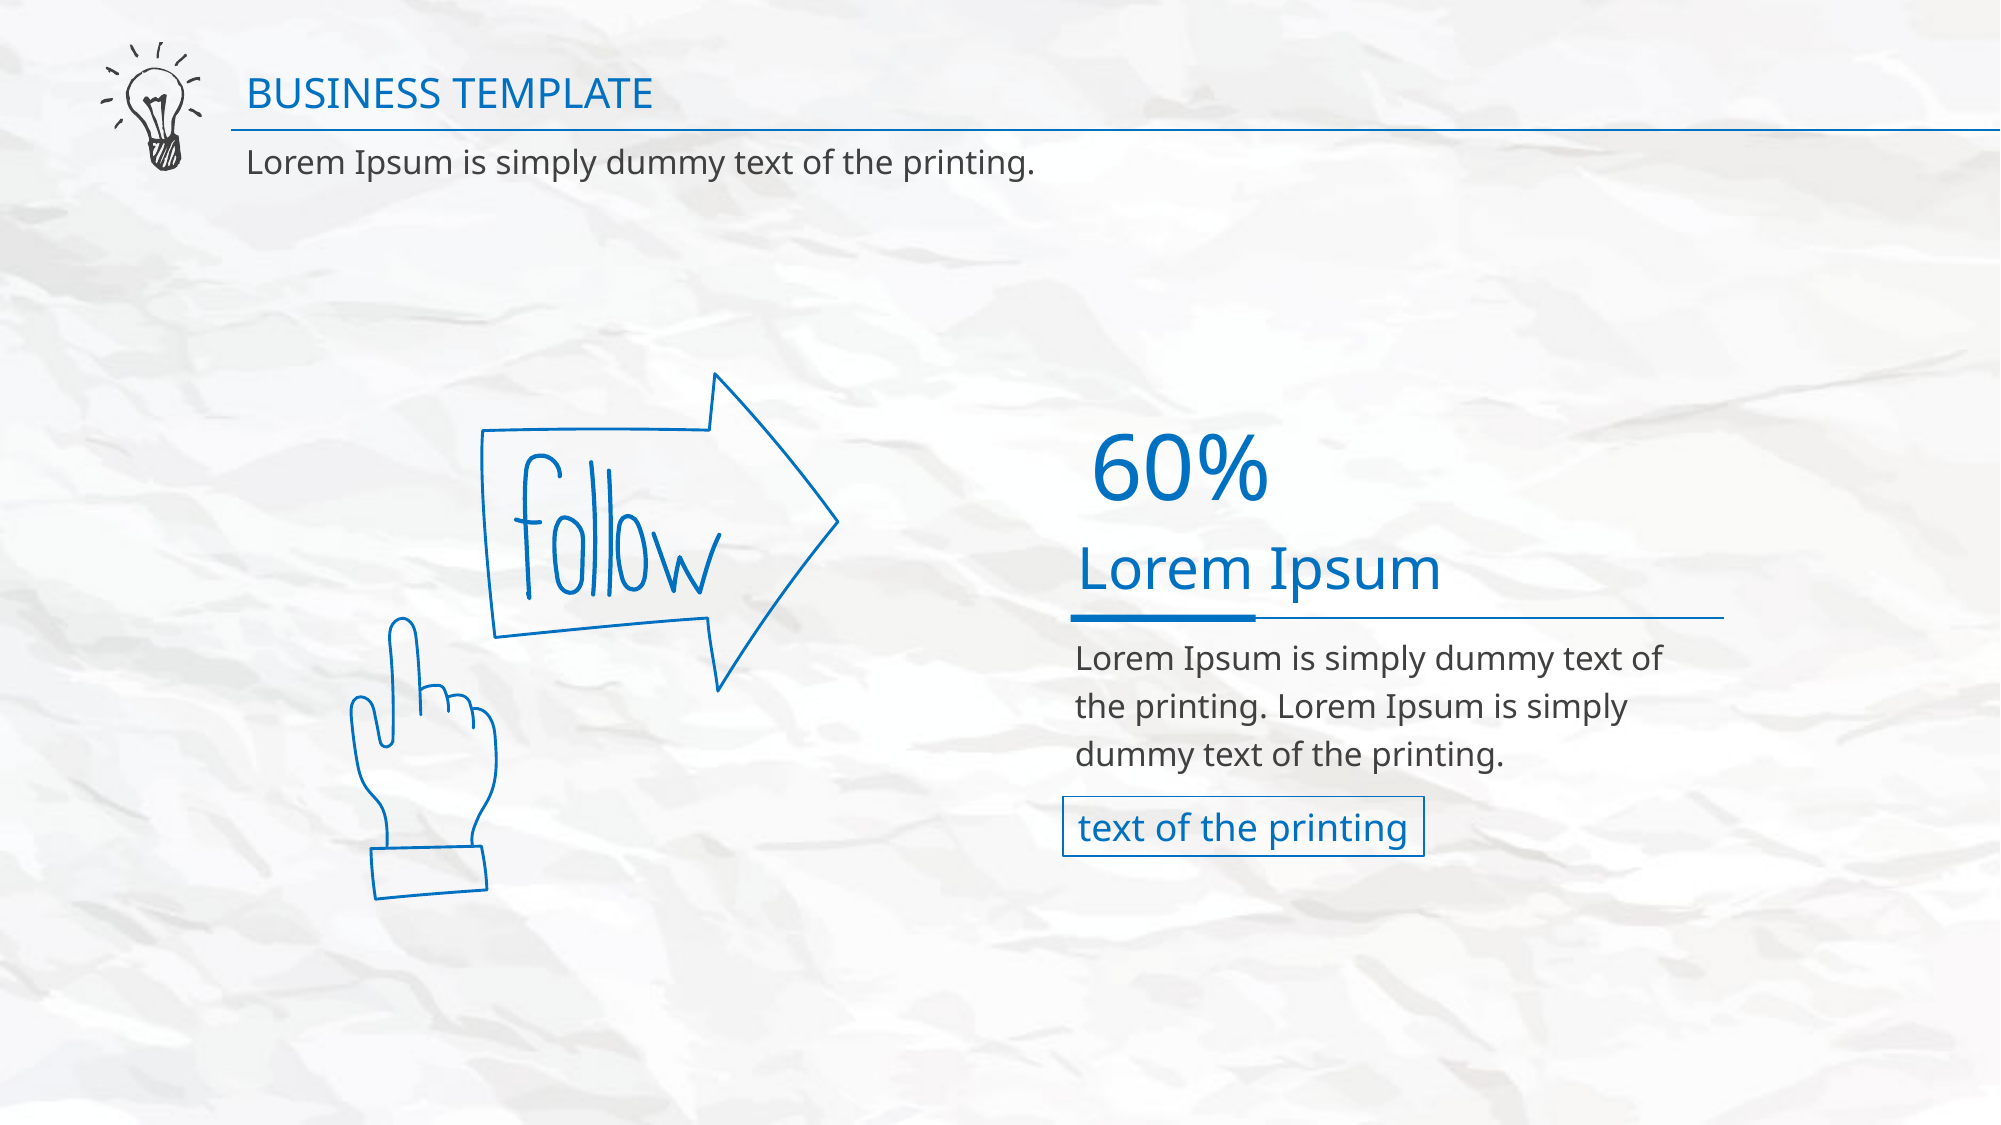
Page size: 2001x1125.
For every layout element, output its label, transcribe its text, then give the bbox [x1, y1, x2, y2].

text_box text of the printing [1063, 796, 1424, 857]
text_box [1059, 523, 1737, 779]
text_box Lorem Ipsum is simply dummy text of the printing. [231, 133, 1113, 189]
text_box BUSINESS TEMPLATE [231, 59, 722, 125]
picture [0, 0, 2000, 1125]
text_box 60% [1075, 401, 1287, 523]
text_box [100, 41, 203, 172]
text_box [350, 618, 498, 900]
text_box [477, 373, 838, 692]
